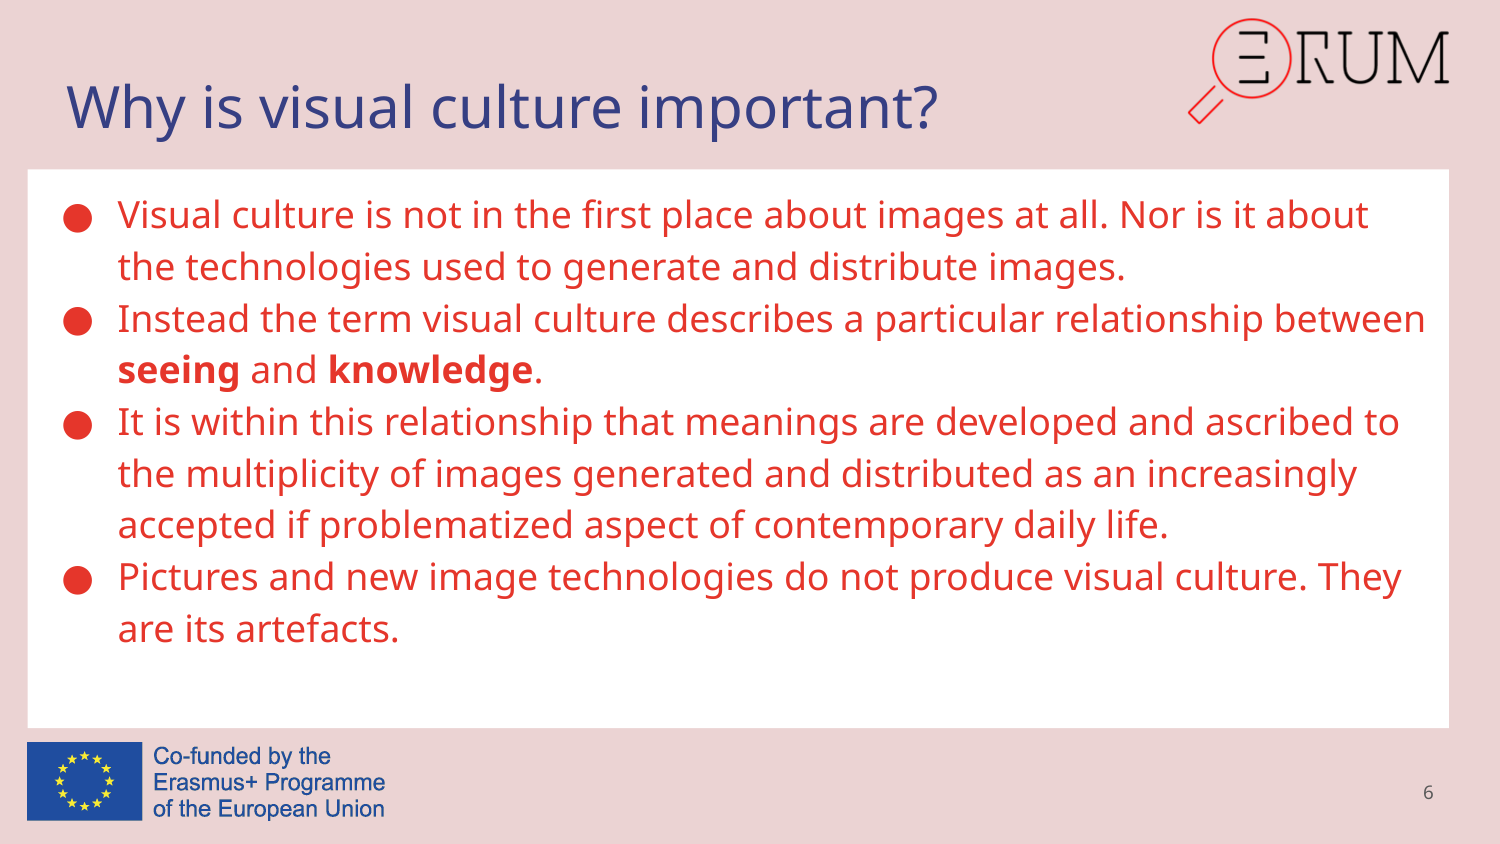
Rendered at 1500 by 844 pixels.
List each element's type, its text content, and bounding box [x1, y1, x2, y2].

picture [27, 742, 385, 821]
picture [1136, 0, 1500, 137]
list Visual culture is not in the first place about images at all. Nor is it about the technologies used to generate and distribute images. Instead the term visual culture describes a particular relationship between seeing and knowledge. It is within this relationship that meanings are developed and ascribed to the multiplicity of images generated and distributed as an increasingly accepted if problematized aspect of contemporary daily life. Pictures and new image technologies do not produce visual culture. They are its artefacts. [27, 169, 1449, 729]
title Why is visual culture important? [51, 55, 1168, 150]
slide_number 6 [1358, 761, 1449, 826]
